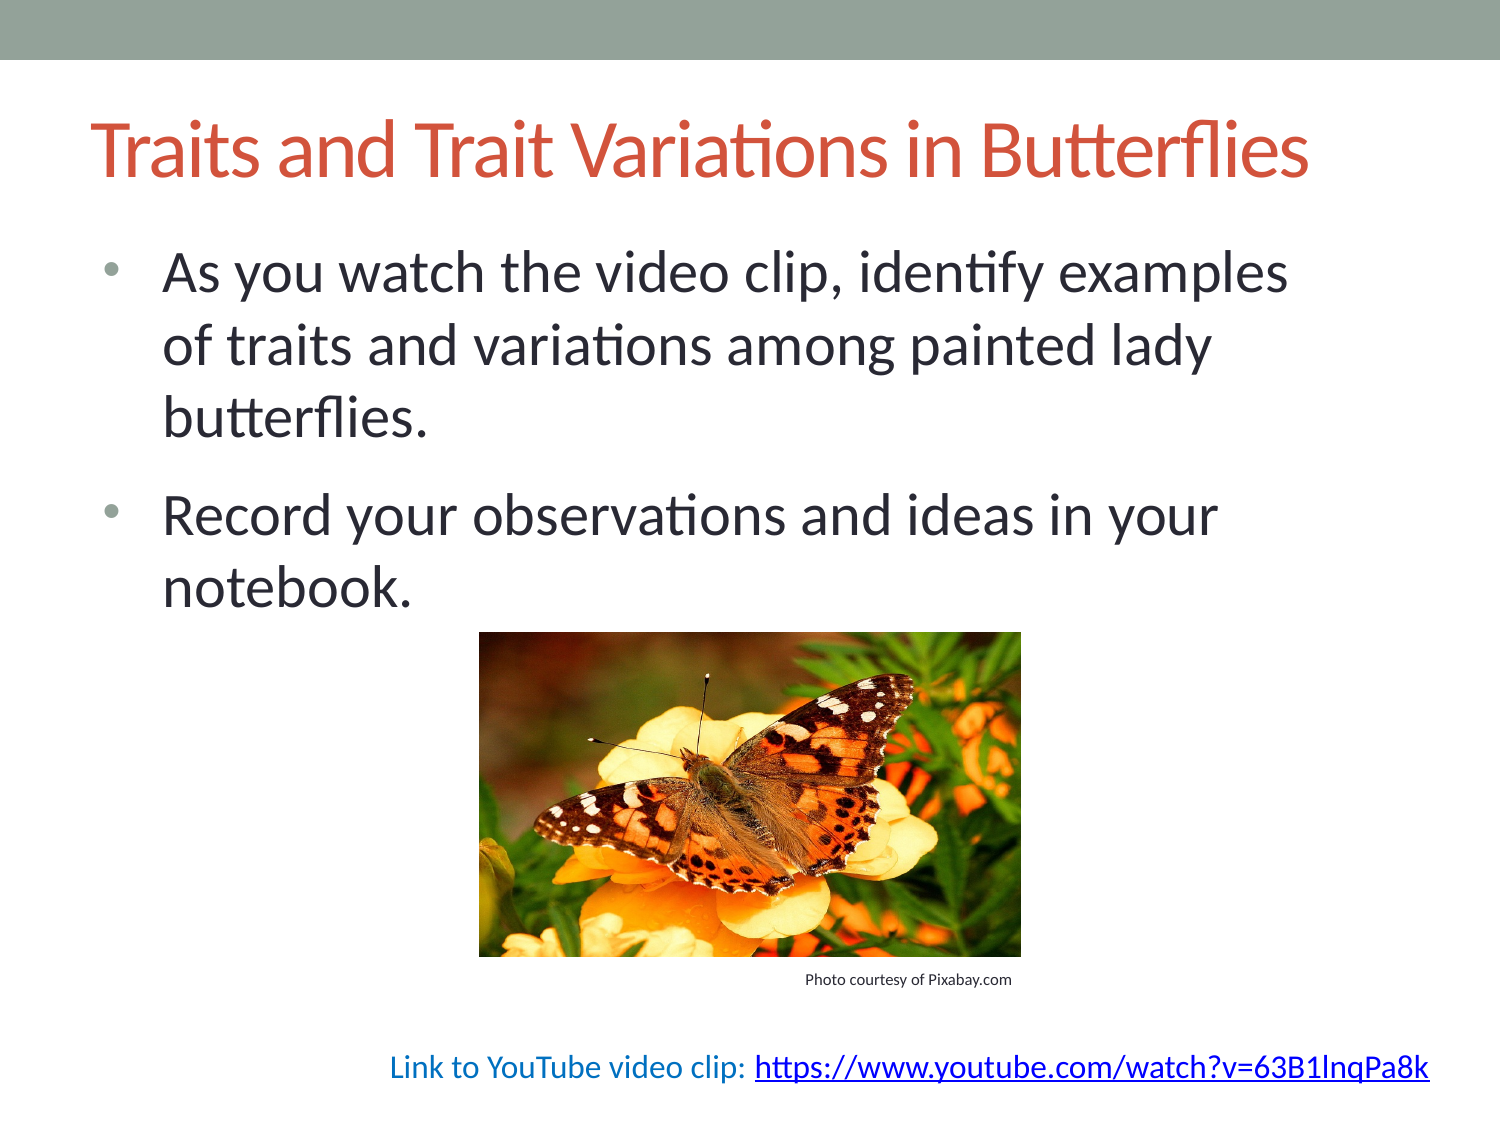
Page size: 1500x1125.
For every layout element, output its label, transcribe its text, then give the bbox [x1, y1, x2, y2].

title Traits and Trait Variations in Butterflies [75, 62, 1425, 225]
text_box Link to YouTube video clip: https://www.youtube.com/watch?v=63B1lnqPa8k [375, 1037, 1450, 1093]
text_box Photo courtesy of Pixabay.com [790, 961, 1035, 997]
list As you watch the video clip, identify examples of traits and variations among painted lady butterflies. Record your observations and ideas in your notebook. [87, 224, 1425, 1075]
picture [479, 631, 1021, 957]
